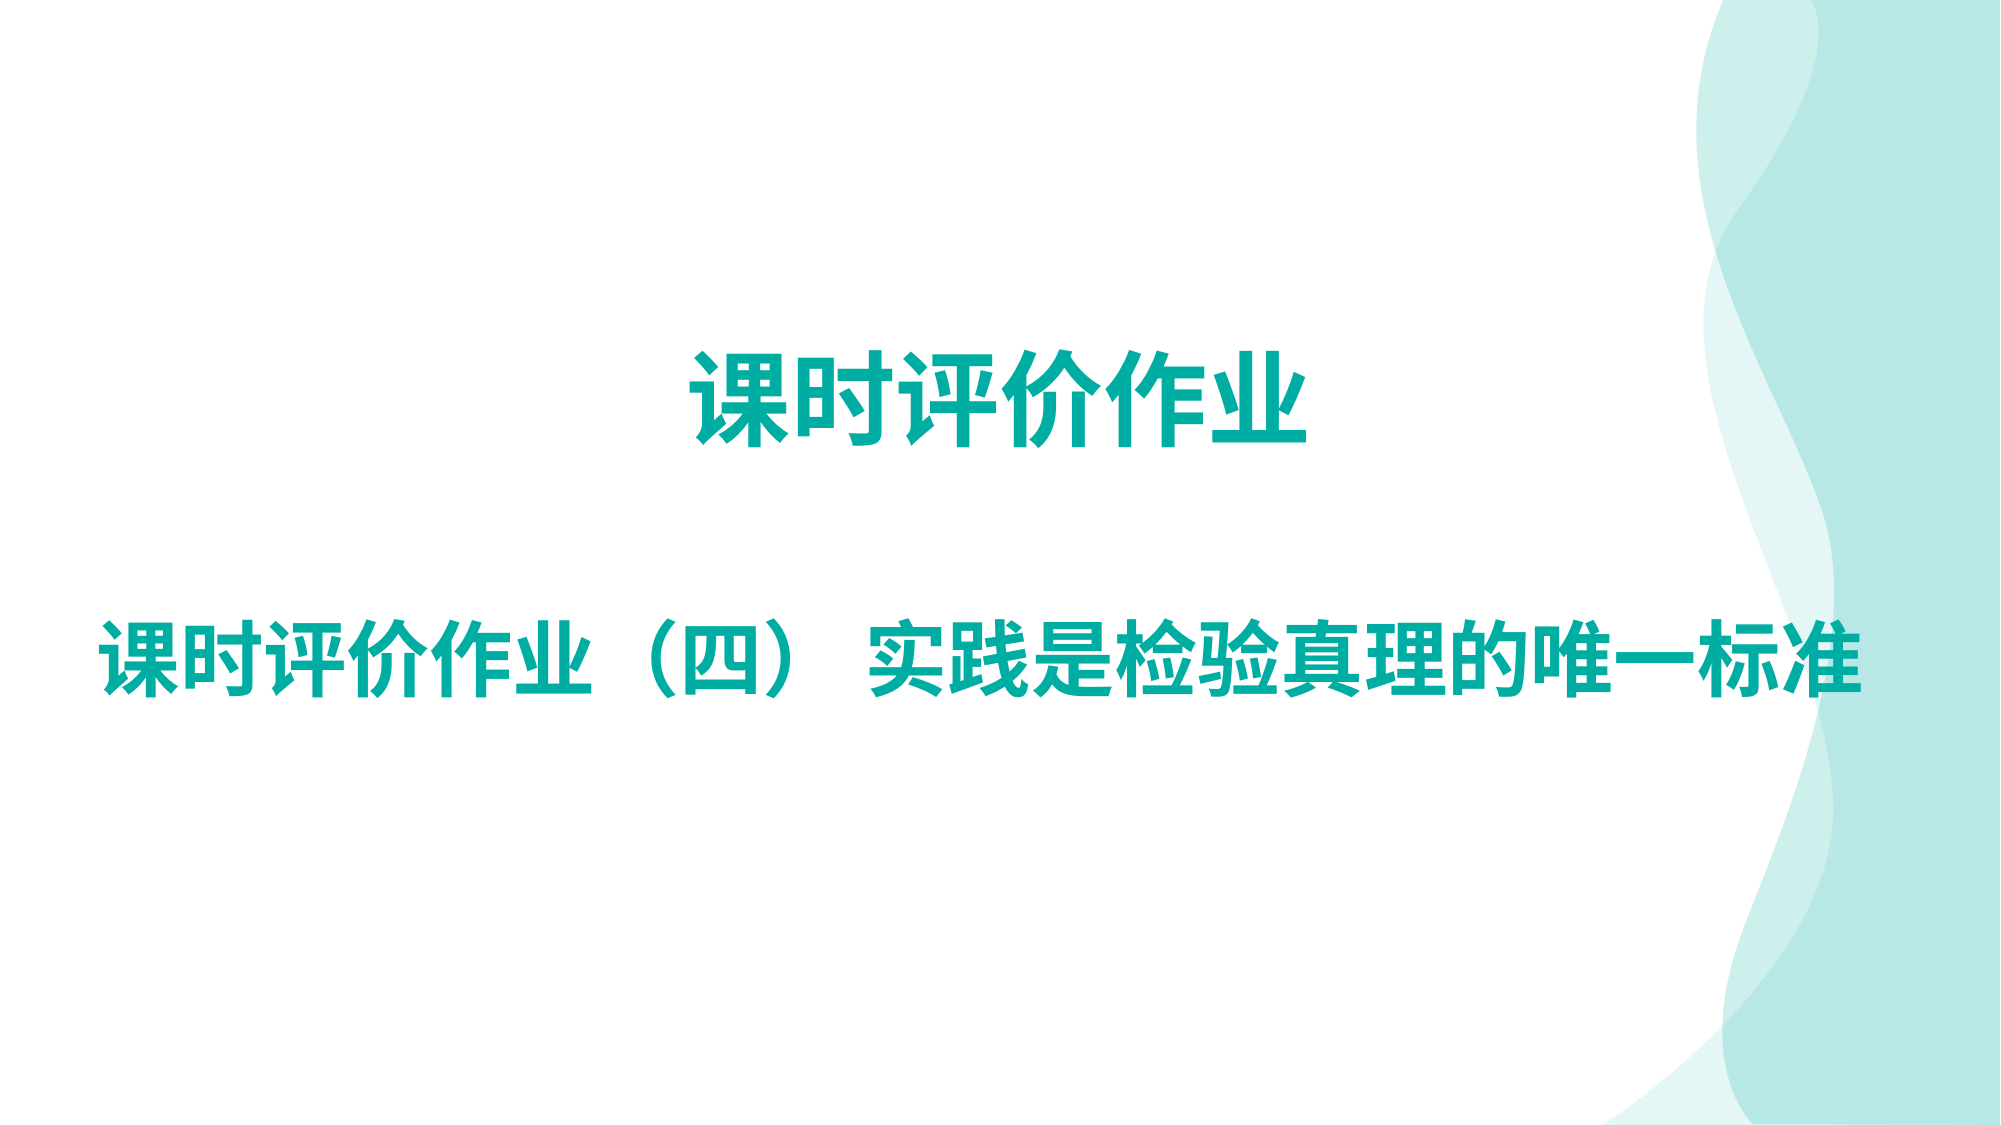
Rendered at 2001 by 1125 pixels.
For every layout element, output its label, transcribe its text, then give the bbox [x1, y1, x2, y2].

picture [0, 0, 2000, 329]
text_box 课时评价作业 [0, 329, 2000, 461]
text_box 课时评价作业（四） 实践是检验真理的唯一标准 [66, 602, 1895, 805]
picture [0, 461, 2000, 1125]
